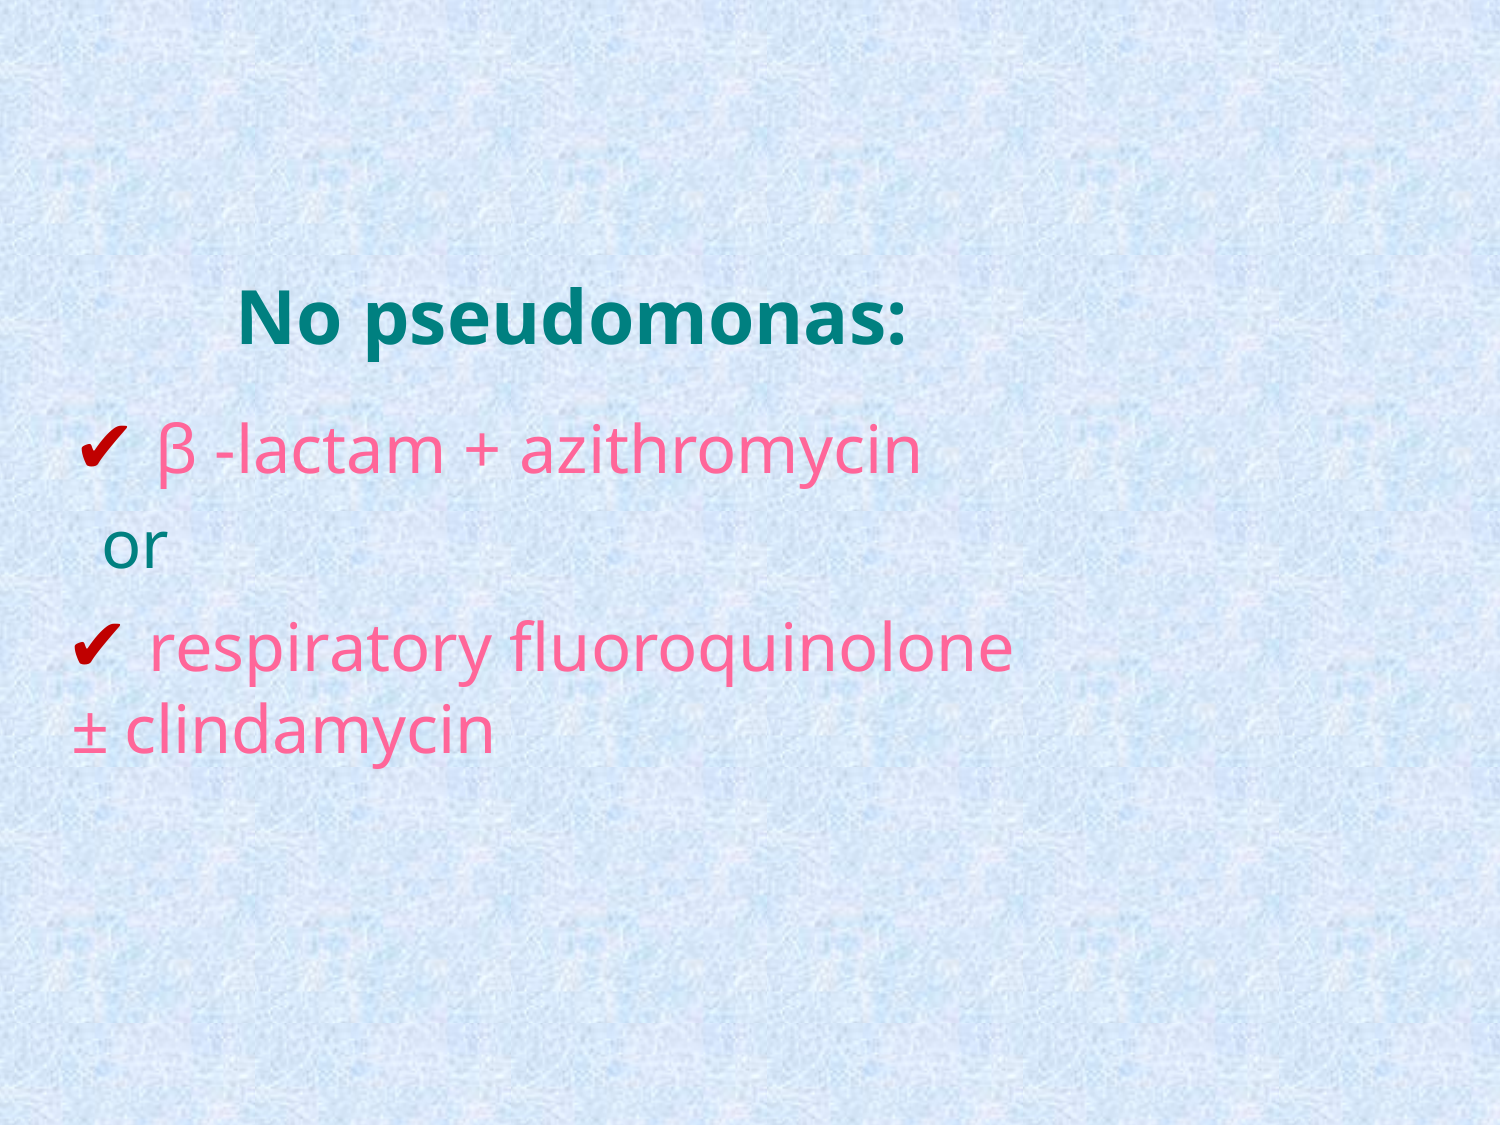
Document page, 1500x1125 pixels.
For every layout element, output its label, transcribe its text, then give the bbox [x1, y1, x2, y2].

text_box No pseudomonas: ✔ β -lactam + azithromycin or ✔ respiratory fluoroquinolone ± clindamycin [0, 0, 1500, 1125]
